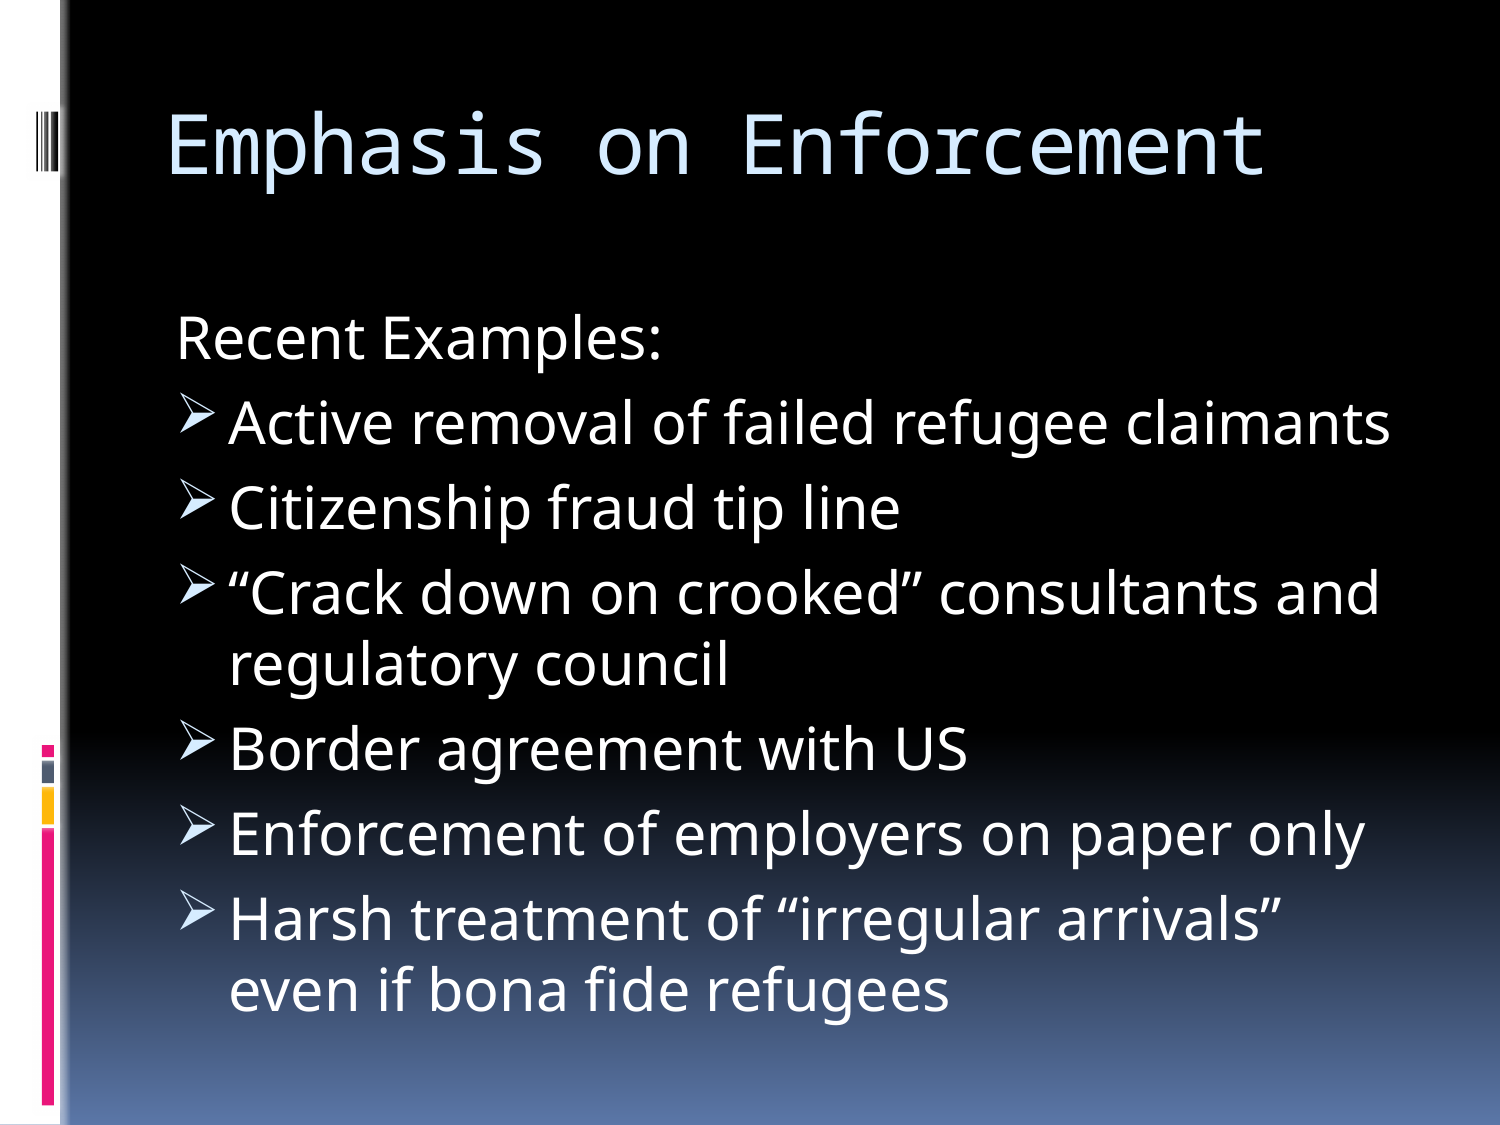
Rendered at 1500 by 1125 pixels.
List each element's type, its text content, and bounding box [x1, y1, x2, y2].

title Emphasis on Enforcement [150, 83, 1425, 234]
list Recent Examples: Active removal of failed refugee claimants Citizenship fraud tip line “Crack down on crooked” consultants and regulatory council Border agreement with US Enforcement of employers on paper only Harsh treatment of “irregular arrivals” even if bona fide refugees [150, 292, 1425, 1043]
